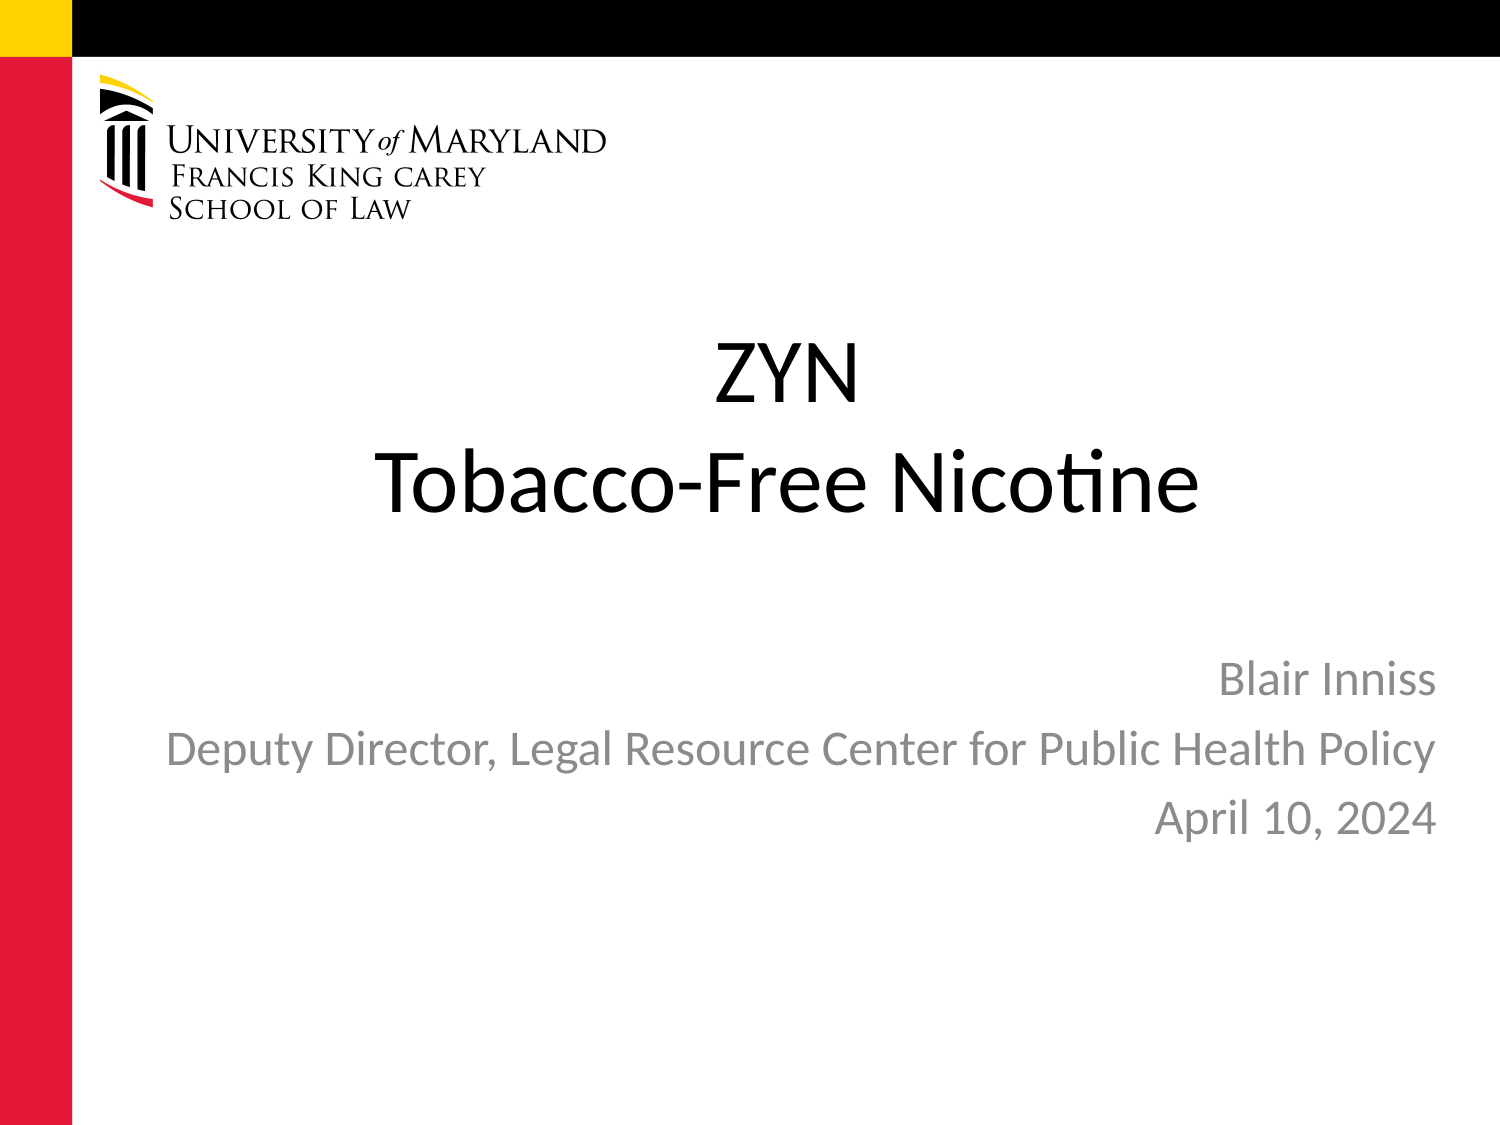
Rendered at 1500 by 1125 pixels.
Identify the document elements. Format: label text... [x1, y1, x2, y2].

picture [0, 0, 1500, 1125]
subtitle Blair Inniss Deputy Director, Legal Resource Center for Public Health Policy April 10, 2024 [76, 637, 1452, 1003]
title ZYN Tobacco-Free Nicotine [76, 251, 1500, 591]
